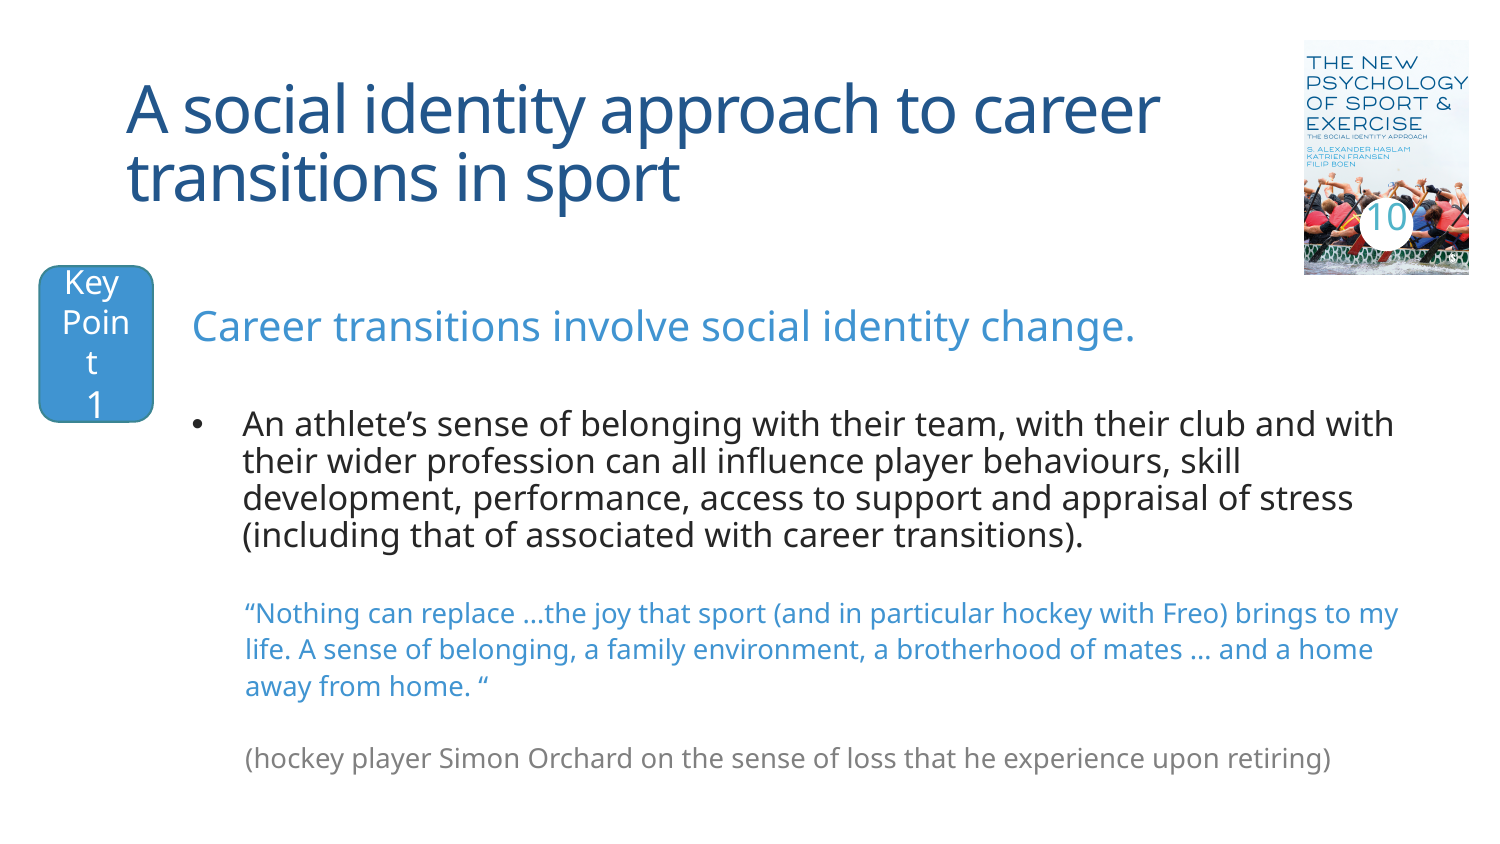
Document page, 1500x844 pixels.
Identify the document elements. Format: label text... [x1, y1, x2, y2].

slide_number 10 [1344, 79, 1429, 252]
text_box Key Point 1 [38, 265, 154, 423]
title A social identity approach to career transitions in sport [111, 71, 1387, 158]
picture [1304, 40, 1469, 275]
text_box Career transitions involve social identity change. [176, 300, 1213, 422]
list An athlete’s sense of belonging with their team, with their club and with their wider profession can all influence player behaviours, skill development, performance, access to support and appraisal of stress (including that of associated with career transitions). “Nothing can replace …the joy that sport (and in particular hockey with Freo) brings to my life. A sense of belonging, a family environment, a brotherhood of mates … and a home away from home. “ (hockey player Simon Orchard on the sense of loss that he experience upon retiring) [176, 399, 1452, 786]
